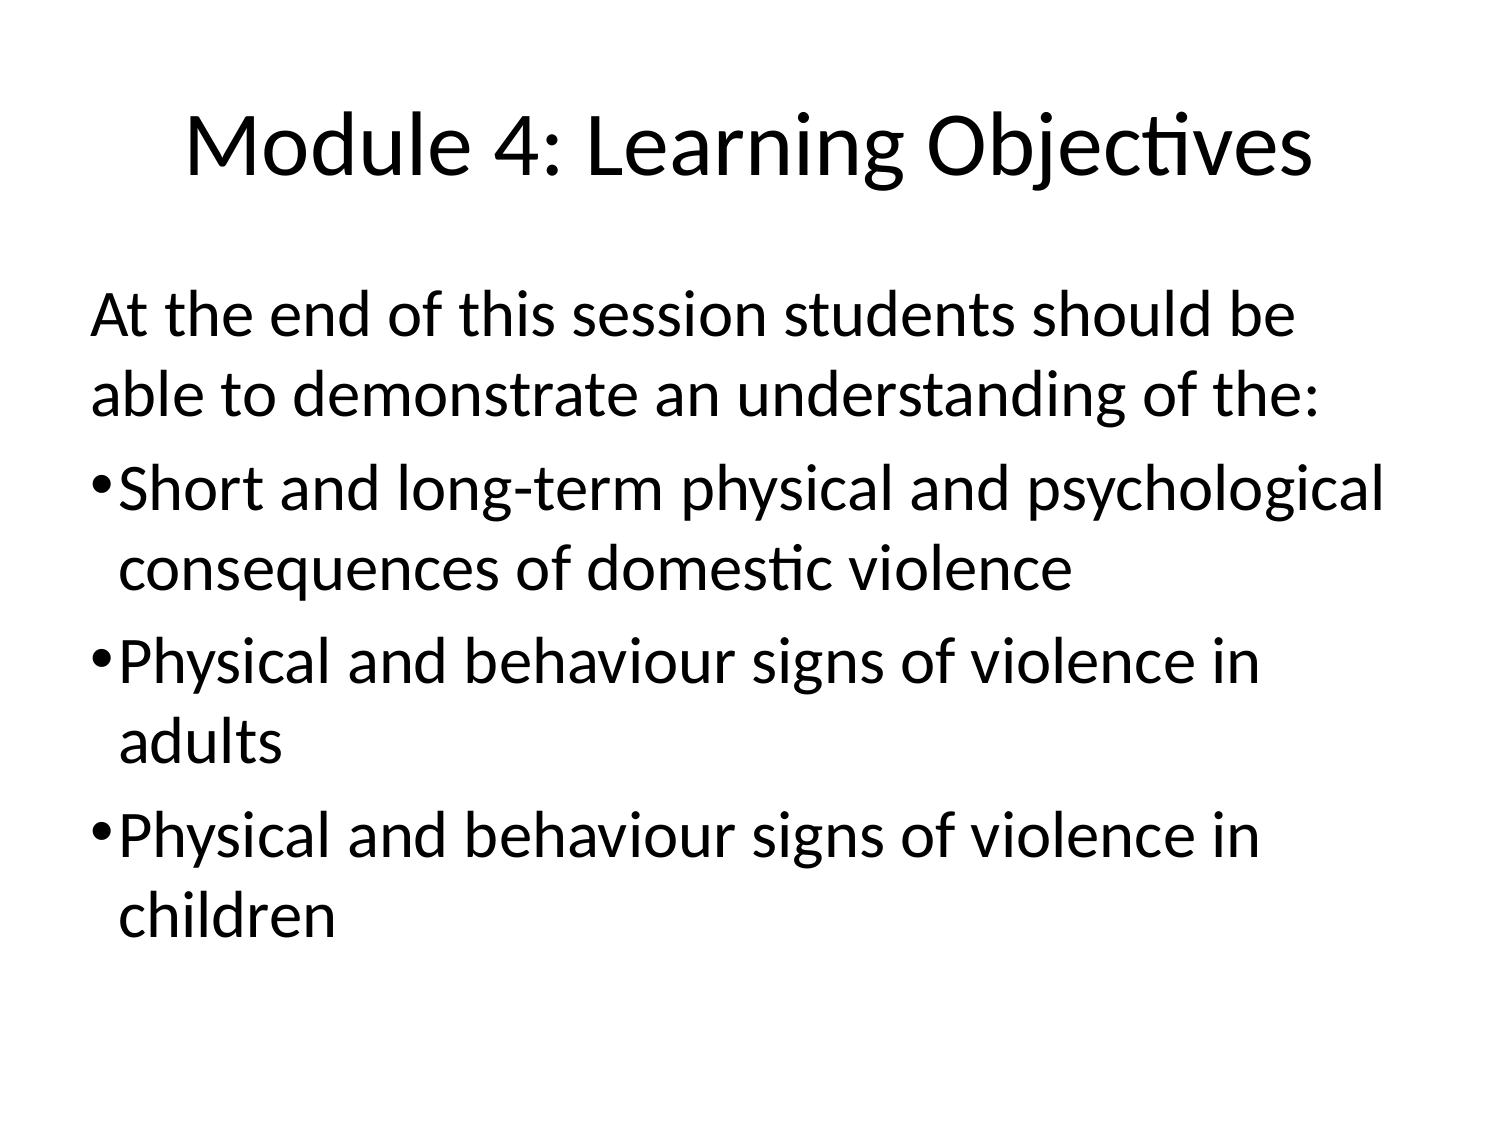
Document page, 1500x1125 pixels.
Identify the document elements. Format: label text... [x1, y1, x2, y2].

list At the end of this session students should be able to demonstrate an understanding of the: Short and long-term physical and psychological consequences of domestic violence Physical and behaviour signs of violence in adults Physical and behaviour signs of violence in children [75, 262, 1425, 1005]
title Module 4: Learning Objectives [75, 45, 1425, 233]
